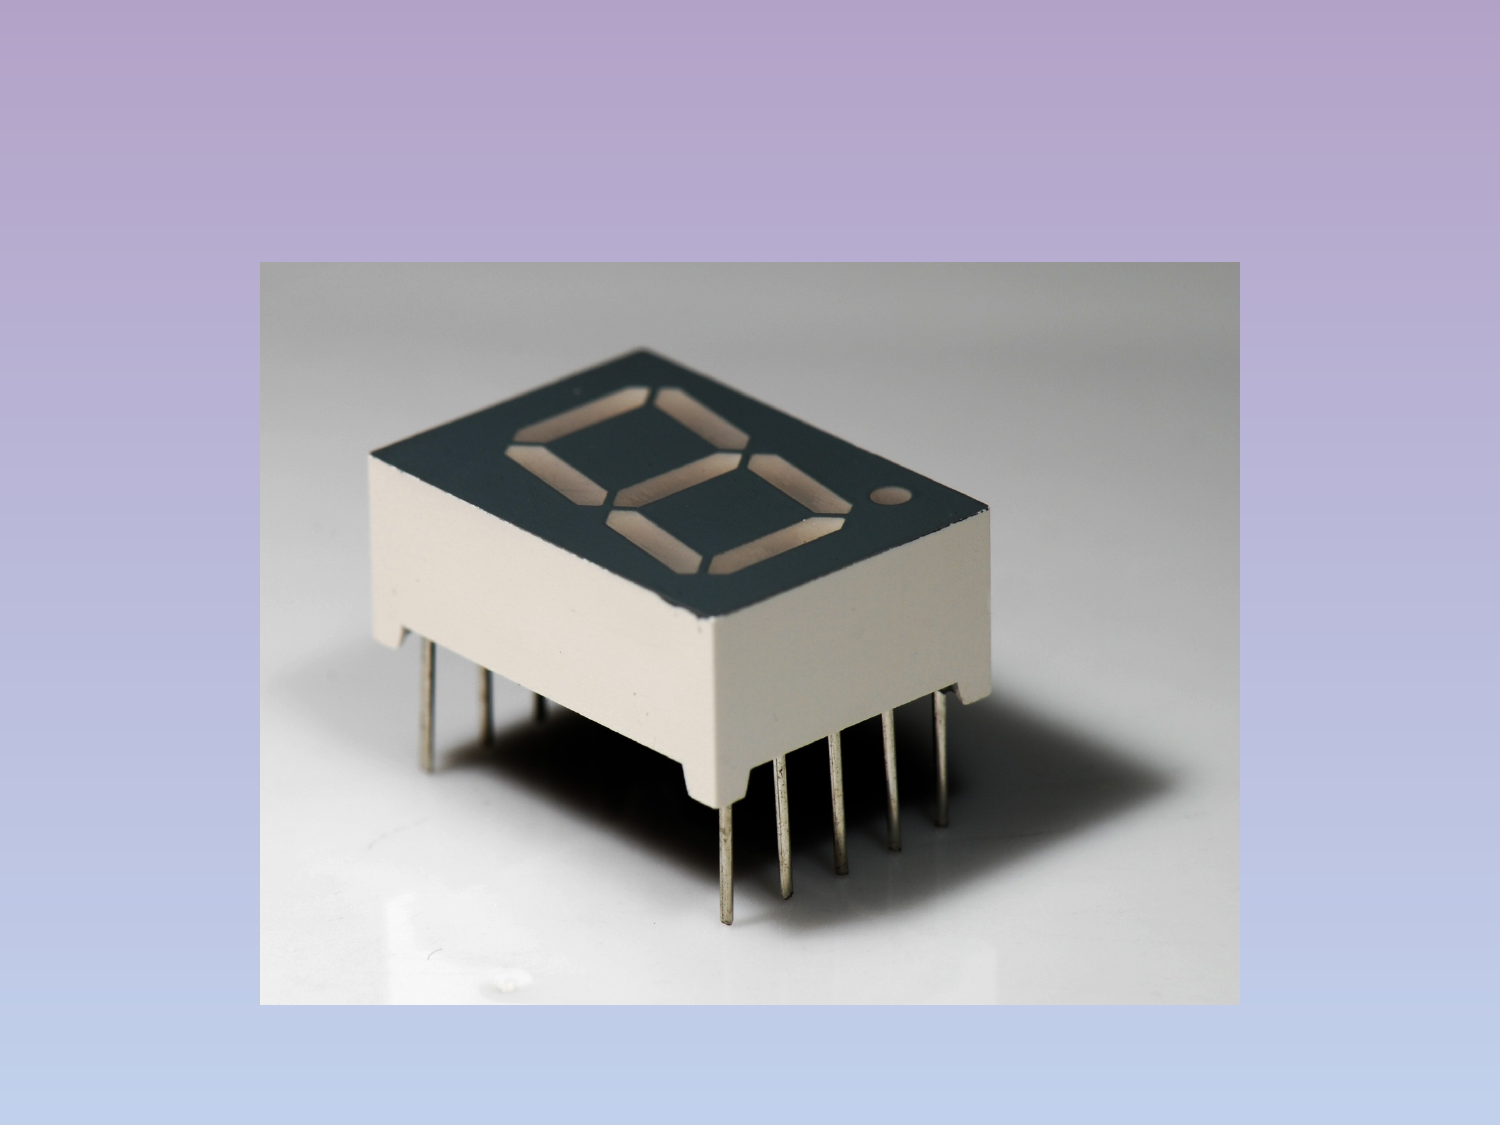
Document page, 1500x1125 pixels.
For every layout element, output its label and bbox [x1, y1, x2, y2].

list [260, 262, 1240, 1006]
